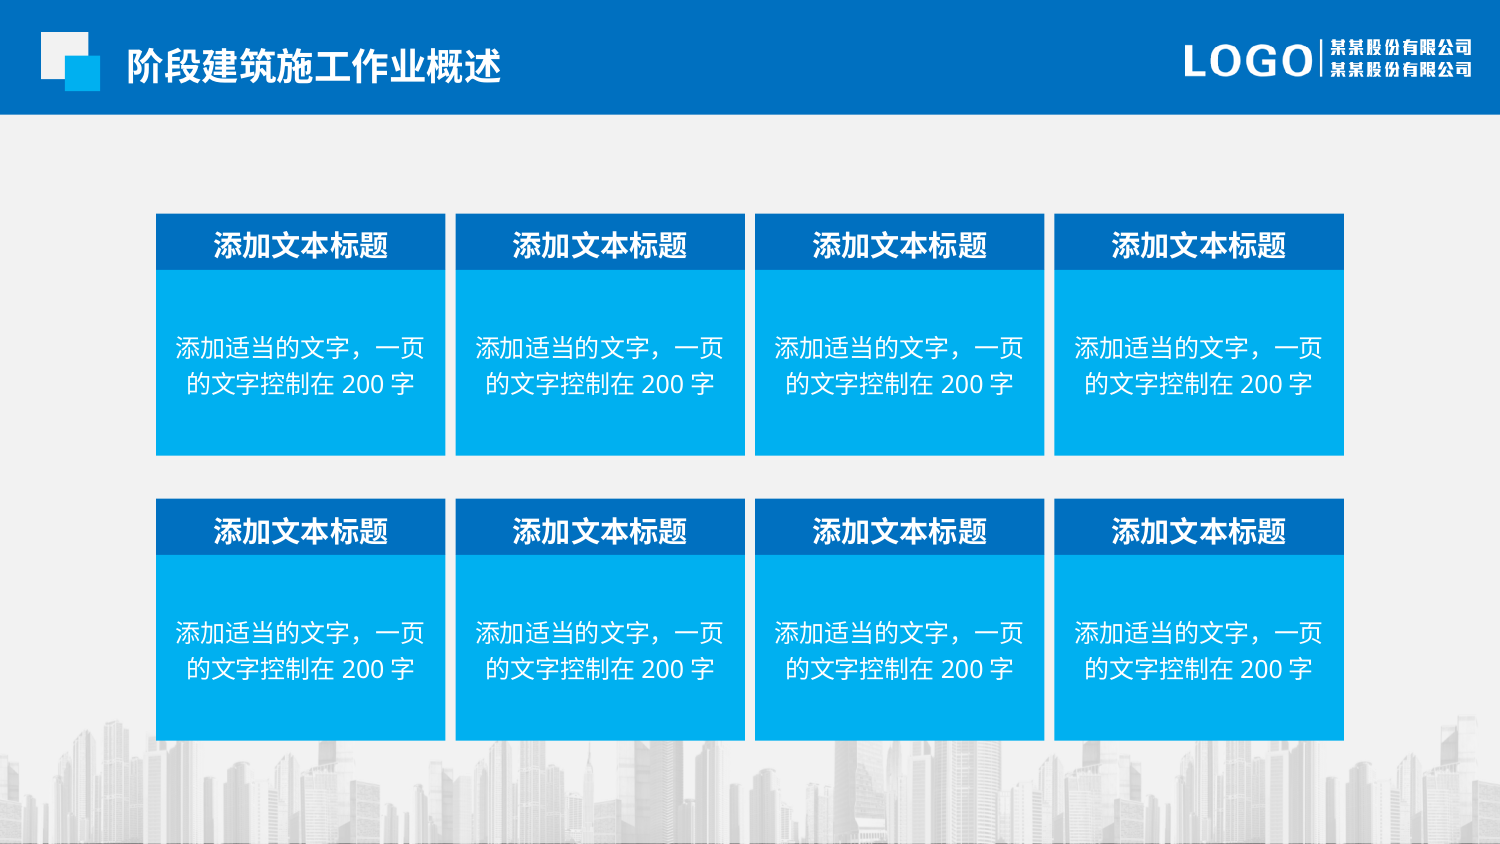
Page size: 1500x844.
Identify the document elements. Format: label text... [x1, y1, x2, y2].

text_box 添加适当的文字，一页的文字控制在200字 [1054, 554, 1344, 741]
text_box 添加适当的文字，一页的文字控制在200字 [156, 269, 446, 456]
picture [1185, 11, 1471, 100]
text_box 阶段建筑施工作业概述 [112, 35, 715, 96]
text_box 添加文本标题 [455, 498, 745, 554]
text_box 添加适当的文字，一页的文字控制在200字 [455, 554, 745, 741]
text_box [0, 0, 1500, 117]
text_box 添加适当的文字，一页的文字控制在200字 [455, 269, 745, 456]
text_box 添加文本标题 [755, 498, 1045, 554]
text_box 添加文本标题 [156, 213, 446, 269]
text_box 添加适当的文字，一页的文字控制在200字 [1054, 269, 1344, 456]
text_box 添加文本标题 [755, 213, 1045, 269]
text_box 添加文本标题 [455, 213, 745, 269]
text_box 添加适当的文字，一页的文字控制在200字 [755, 269, 1045, 456]
text_box 添加文本标题 [156, 498, 446, 554]
text_box 添加适当的文字，一页的文字控制在200字 [156, 554, 446, 741]
text_box [63, 54, 102, 93]
text_box 添加适当的文字，一页的文字控制在200字 [755, 554, 1045, 741]
text_box [39, 30, 91, 81]
text_box 添加文本标题 [1054, 498, 1344, 554]
text_box 添加文本标题 [1054, 213, 1344, 269]
